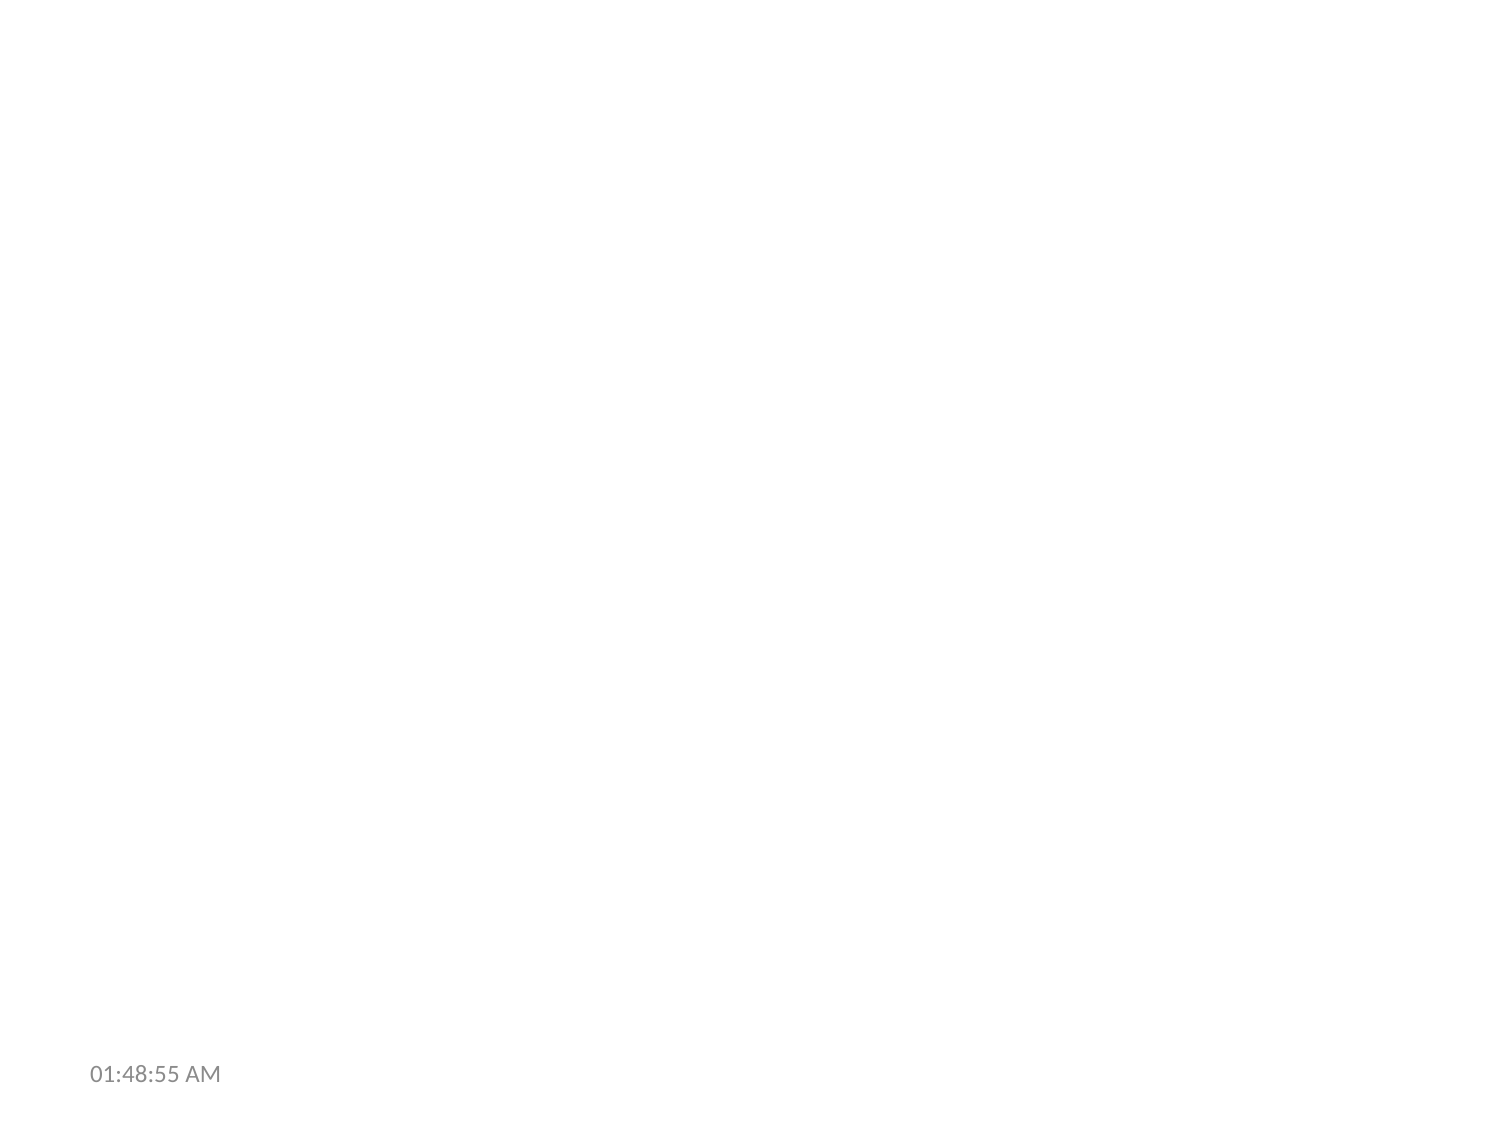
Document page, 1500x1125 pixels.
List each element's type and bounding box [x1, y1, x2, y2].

slide_number [75, 1042, 425, 1103]
